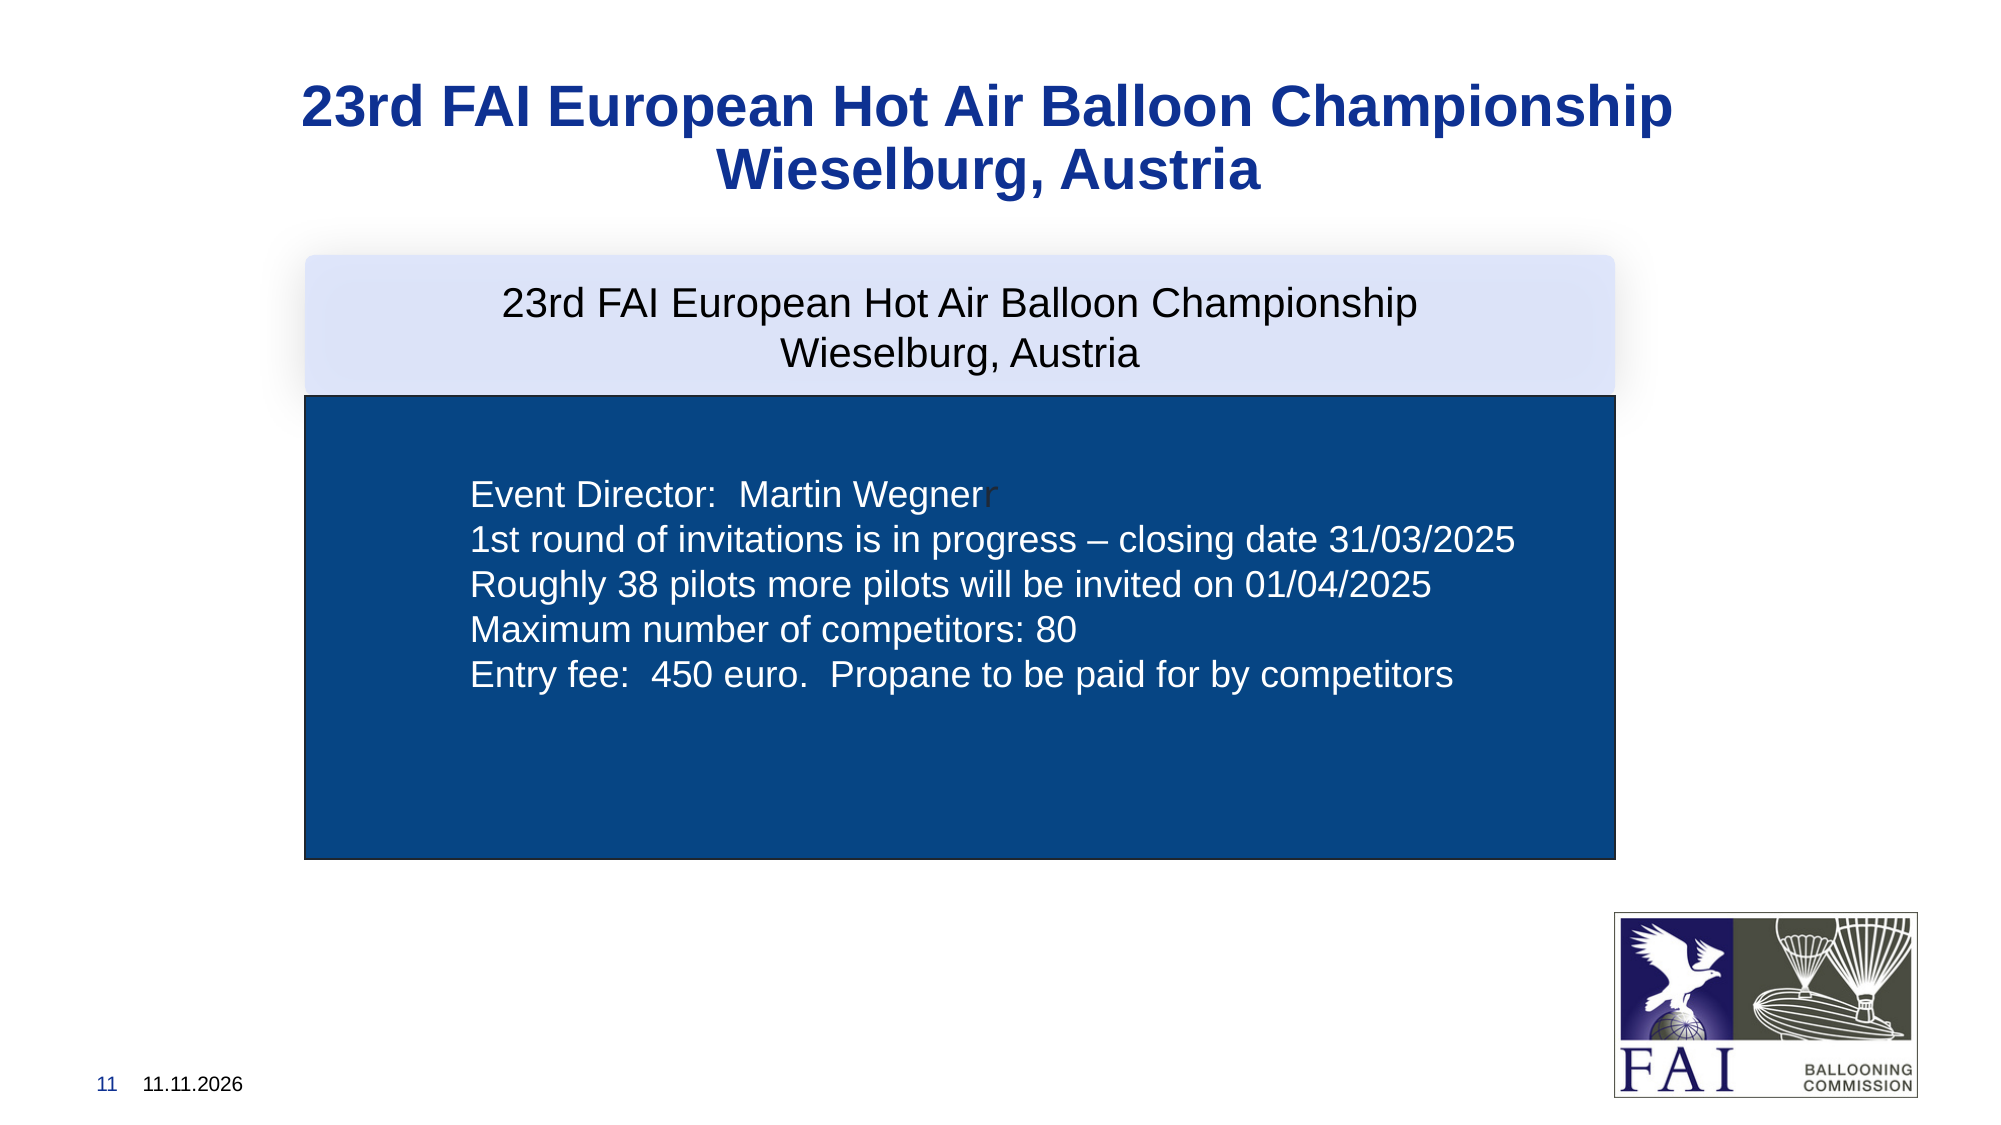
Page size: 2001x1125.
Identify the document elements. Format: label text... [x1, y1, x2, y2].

slide_number 11 [96, 1070, 143, 1125]
picture [1614, 912, 1918, 1098]
title 23rd FAI European Hot Air Balloon Championship Wieselburg, Austria [96, 116, 1881, 203]
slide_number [143, 1070, 256, 1125]
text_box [304, 254, 1616, 860]
